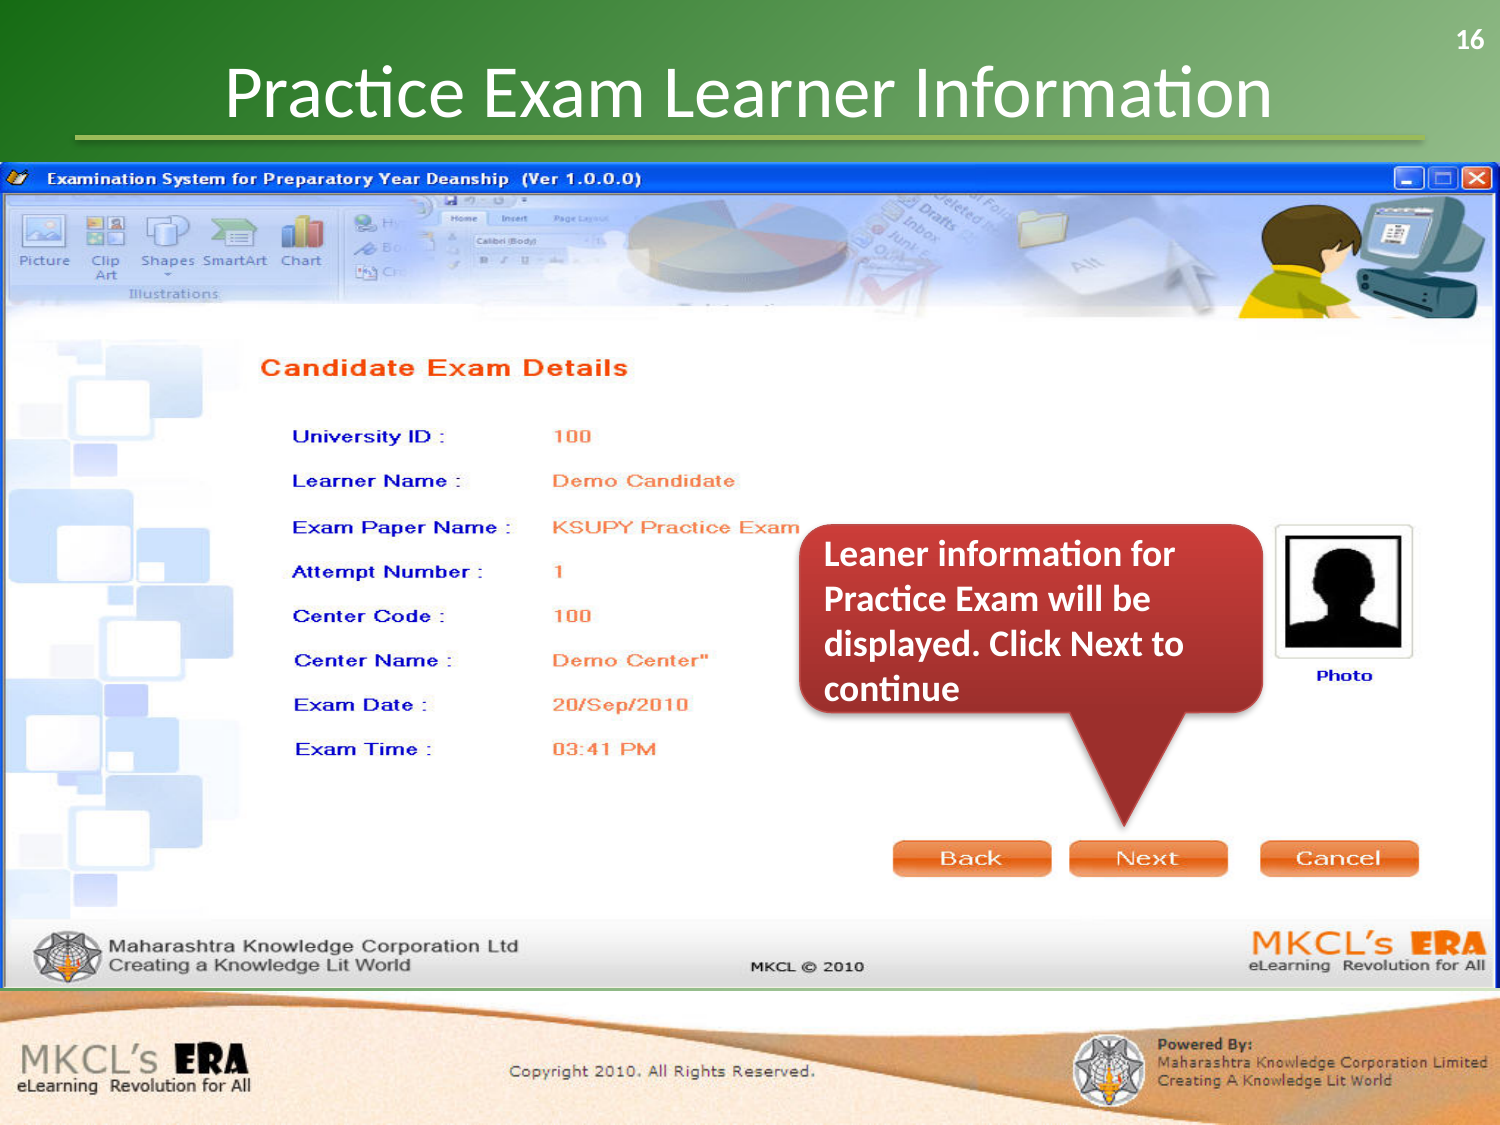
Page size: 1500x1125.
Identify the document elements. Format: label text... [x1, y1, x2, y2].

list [0, 162, 1500, 988]
title Practice Exam Learner Information [75, 24, 1425, 150]
picture [0, 991, 1500, 1125]
slide_number 16 [1425, 0, 1500, 75]
